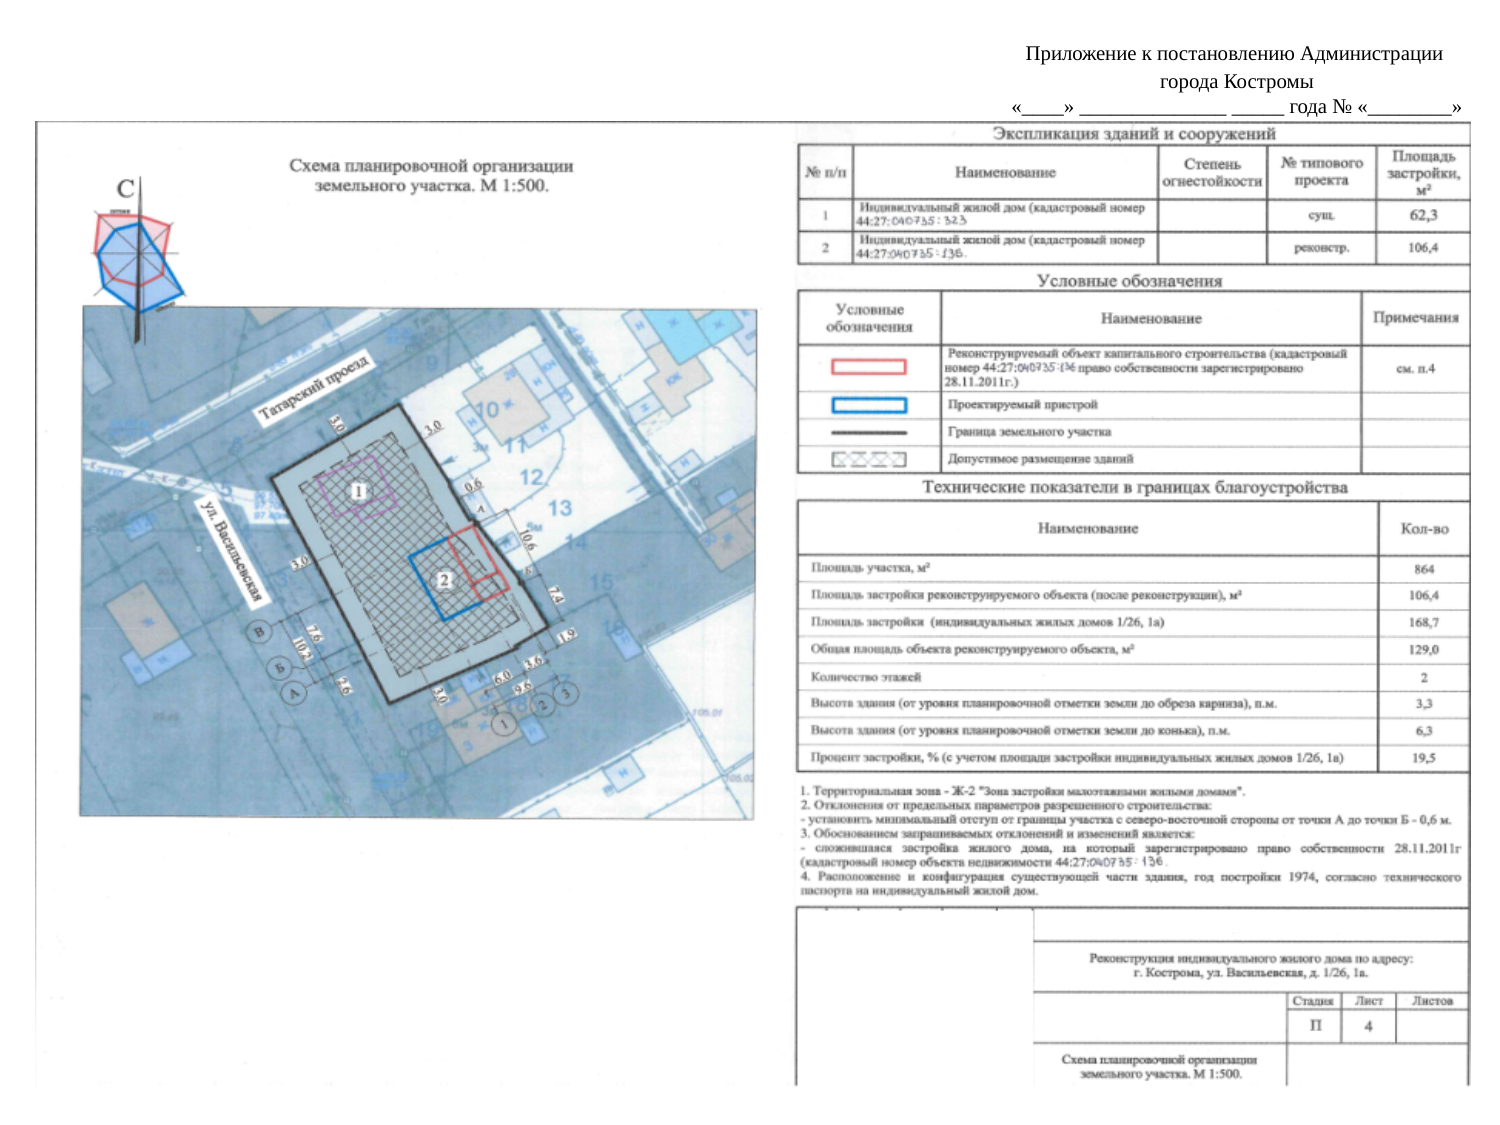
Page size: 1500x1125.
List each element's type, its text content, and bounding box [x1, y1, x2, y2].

picture [35, 121, 1471, 1091]
title Приложение к постановлению Администрации города Костромы «____» ______________ _____ года № «________» [959, 20, 1500, 135]
